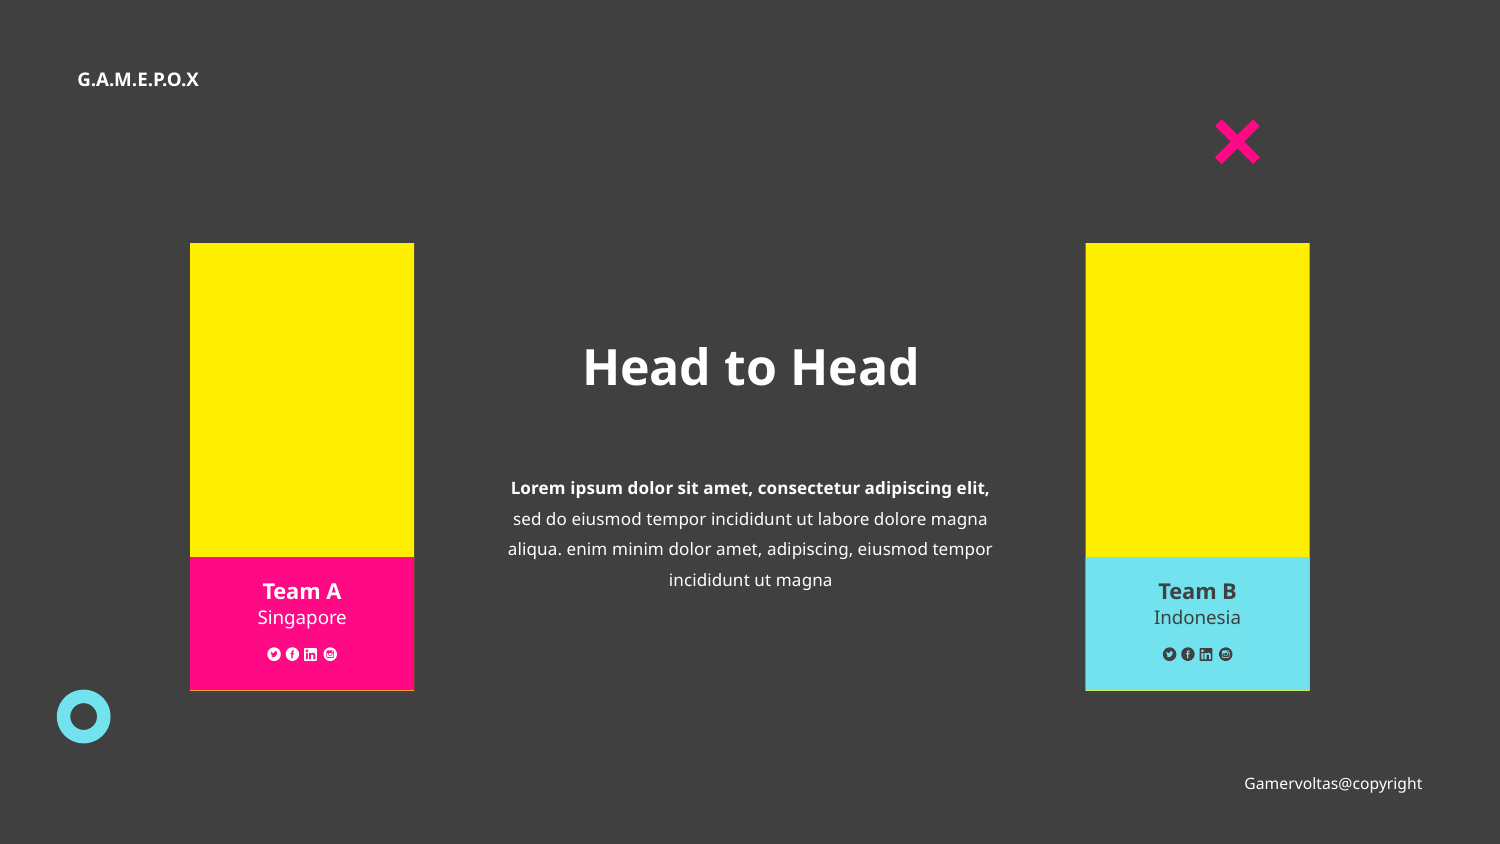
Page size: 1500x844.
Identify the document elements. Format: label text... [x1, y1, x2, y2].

text_box [55, 688, 112, 745]
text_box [1162, 647, 1233, 661]
text_box G.A.M.E.P.O.X [62, 60, 229, 98]
picture [190, 243, 415, 691]
text_box [1213, 117, 1262, 166]
text_box Head to Head [520, 328, 982, 403]
text_box Gamervoltas@copyright [1181, 766, 1438, 800]
picture [1085, 243, 1310, 691]
text_box Lorem ipsum dolor sit amet, consectetur adipiscing elit, sed do eiusmod tempor incididunt ut labore dolore magna aliqua. enim minim dolor amet, adipiscing, eiusmod tempor incididunt ut magna [500, 466, 1002, 591]
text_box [267, 647, 337, 661]
